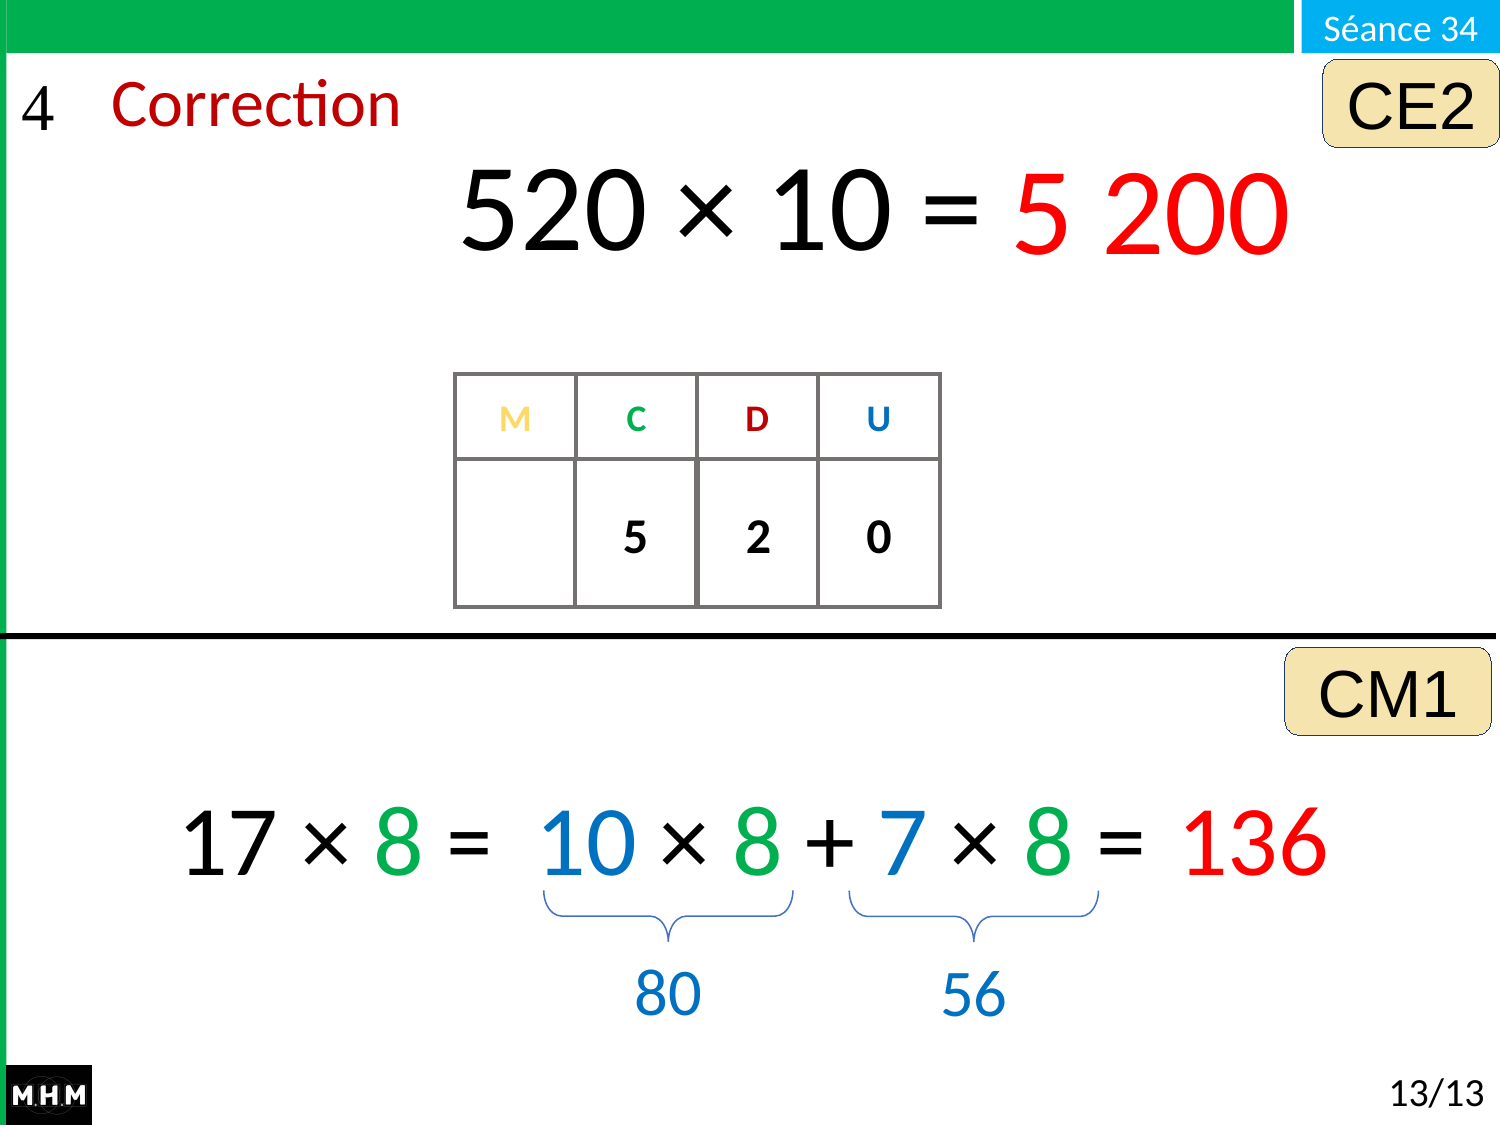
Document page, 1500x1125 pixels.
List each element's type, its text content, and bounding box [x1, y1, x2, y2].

text_box 0 [816, 457, 942, 609]
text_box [543, 890, 794, 1037]
picture [6, 1065, 92, 1125]
title Correction [96, 60, 1330, 150]
text_box CE2 [1322, 59, 1500, 148]
text_box 5 [573, 457, 698, 609]
text_box 17 × 8 = … [96, 767, 487, 903]
text_box M [453, 372, 578, 457]
text_box [453, 457, 573, 609]
text_box U [816, 372, 942, 457]
text_box 520 × 10 = [442, 118, 1243, 283]
text_box 2 [698, 457, 816, 609]
text_box CM1 [1284, 647, 1492, 736]
text_box D [699, 372, 816, 457]
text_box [848, 890, 1099, 1037]
text_box 136 [1154, 767, 1352, 903]
text_box C [578, 372, 699, 457]
list 13/13 [1373, 1064, 1500, 1125]
text_box 5 200 [995, 122, 1337, 287]
text_box 10 × 8 + 7 × 8 = … [487, 767, 1154, 903]
